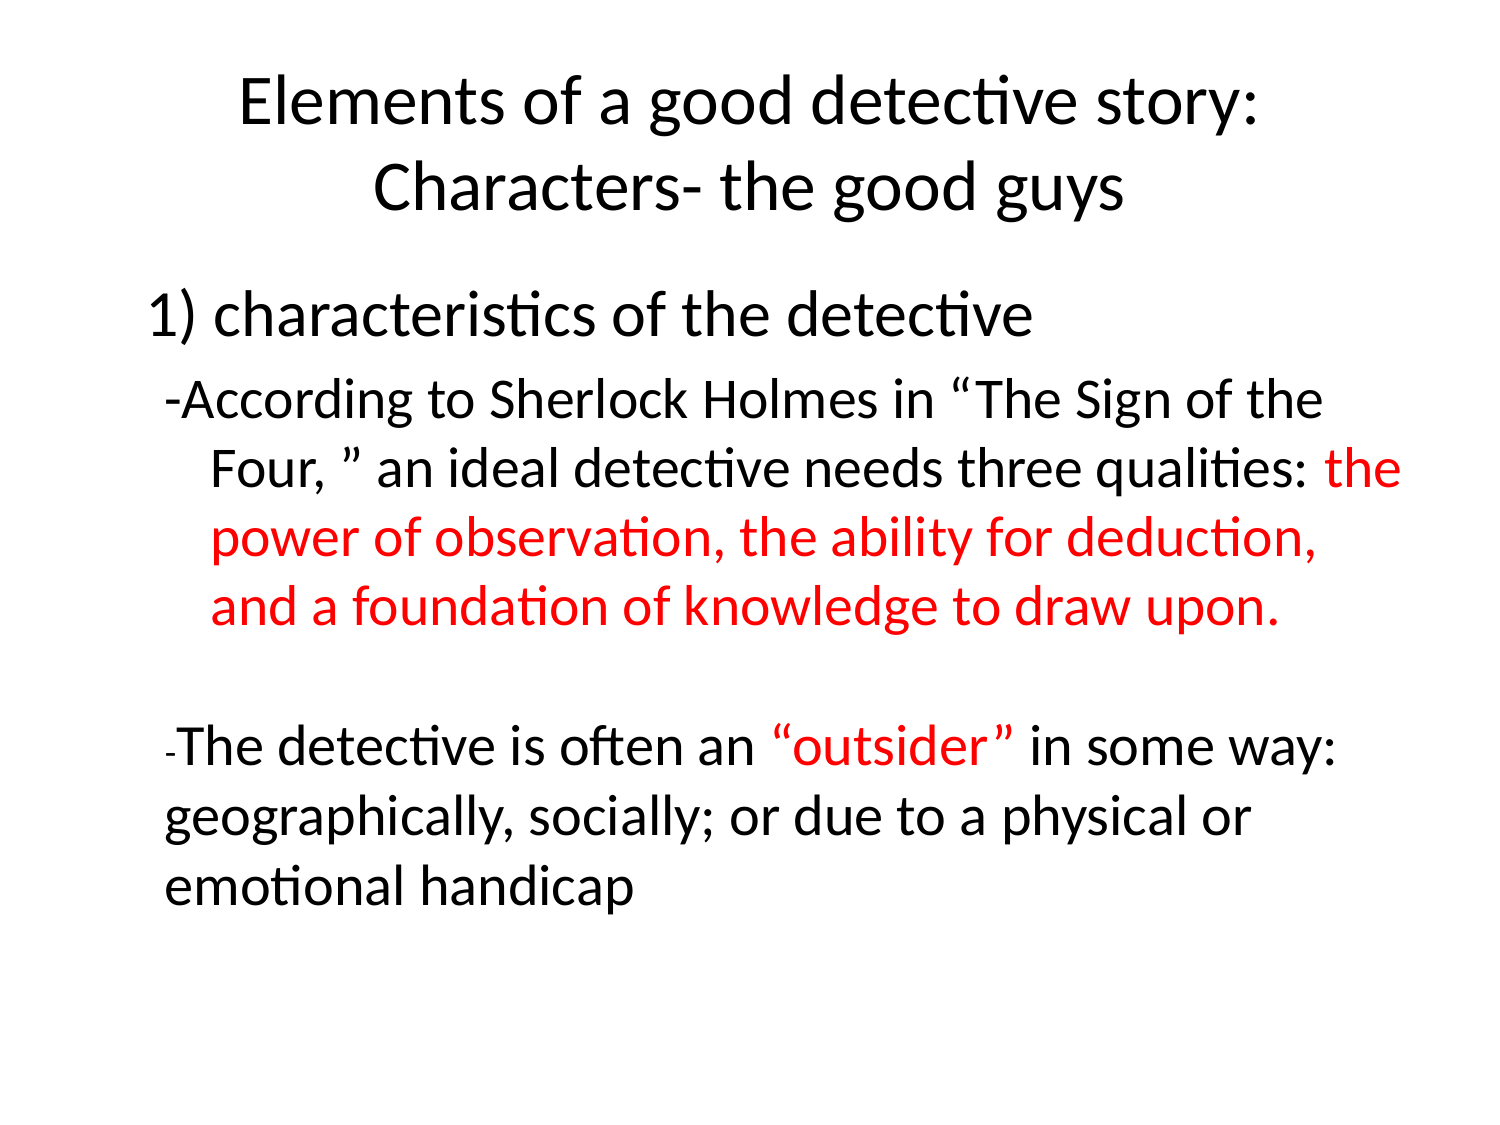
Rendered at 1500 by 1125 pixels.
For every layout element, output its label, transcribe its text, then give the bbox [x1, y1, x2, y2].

list 1) characteristics of the detective -According to Sherlock Holmes in “The Sign of the Four, ” an ideal detective needs three qualities: the power of observation, the ability for deduction, and a foundation of knowledge to draw upon. [75, 262, 1425, 713]
text_box -The detective is often an “outsider” in some way: geographically, socially; or due to a physical or emotional handicap [150, 699, 1450, 925]
title Elements of a good detective story: Characters- the good guys [75, 45, 1425, 233]
